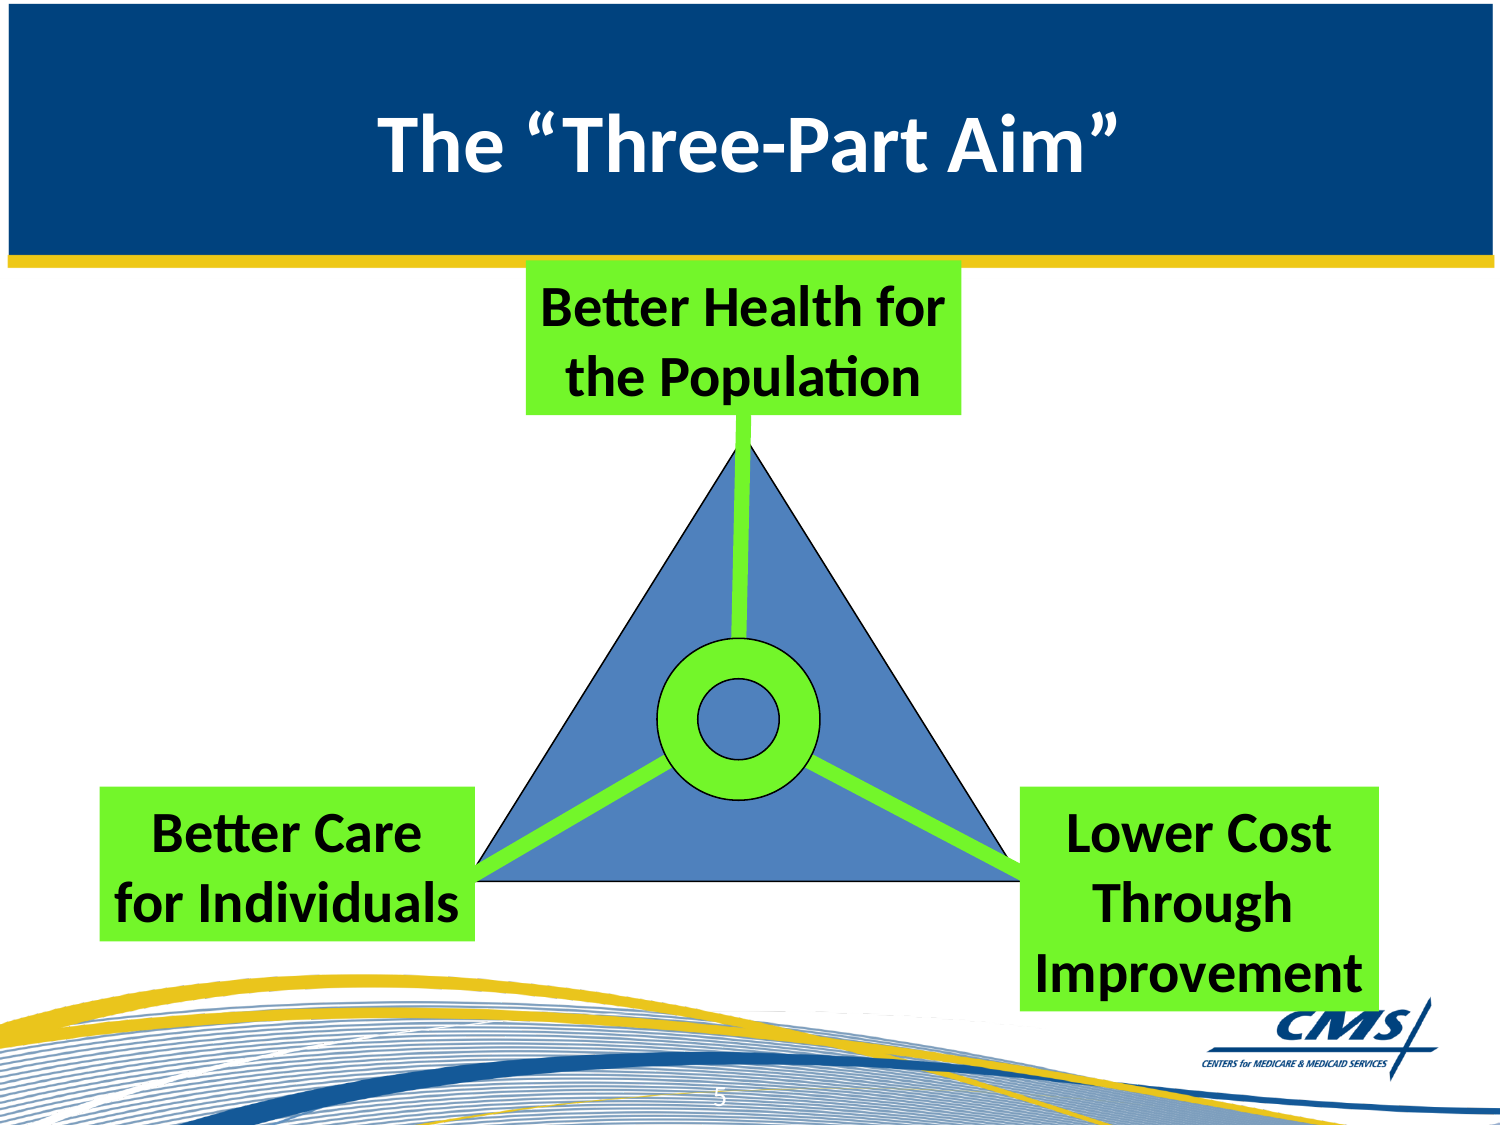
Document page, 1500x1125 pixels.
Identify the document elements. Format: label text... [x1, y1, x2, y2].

slide_number 5 [392, 1065, 743, 1125]
picture [0, 0, 1500, 1125]
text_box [70, 260, 1400, 1003]
title The “Three-Part Aim” [74, 44, 1426, 233]
